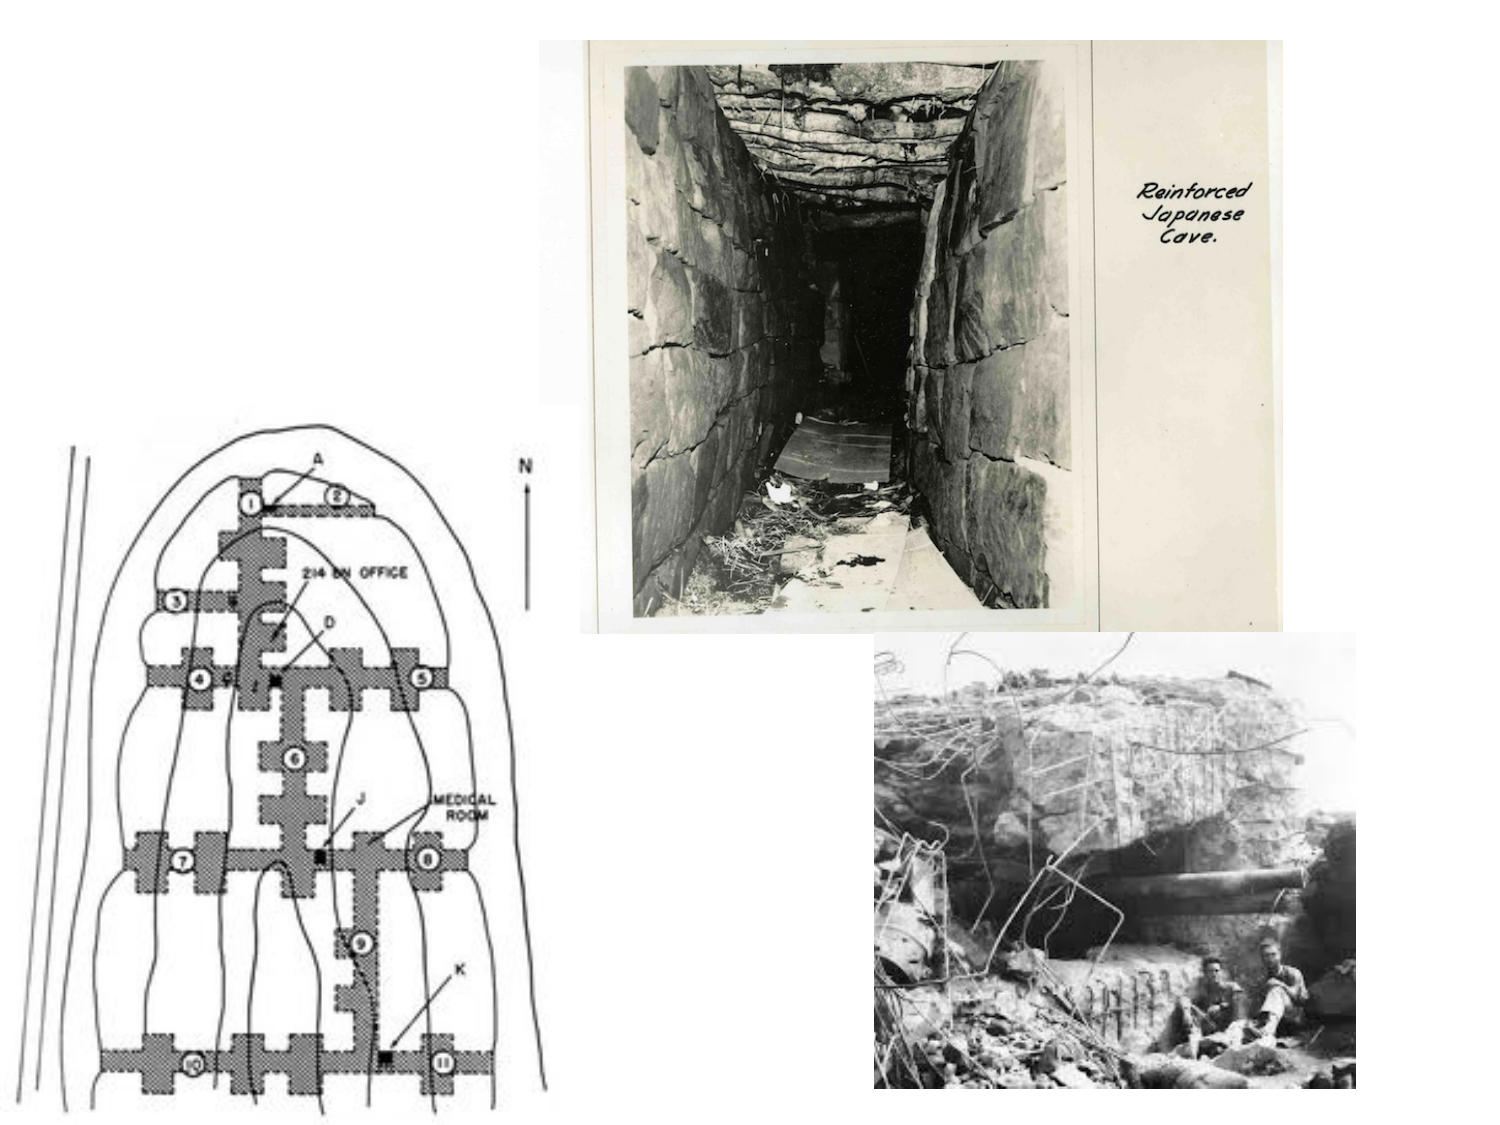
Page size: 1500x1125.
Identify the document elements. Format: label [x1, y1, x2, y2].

picture [0, 40, 1356, 1125]
